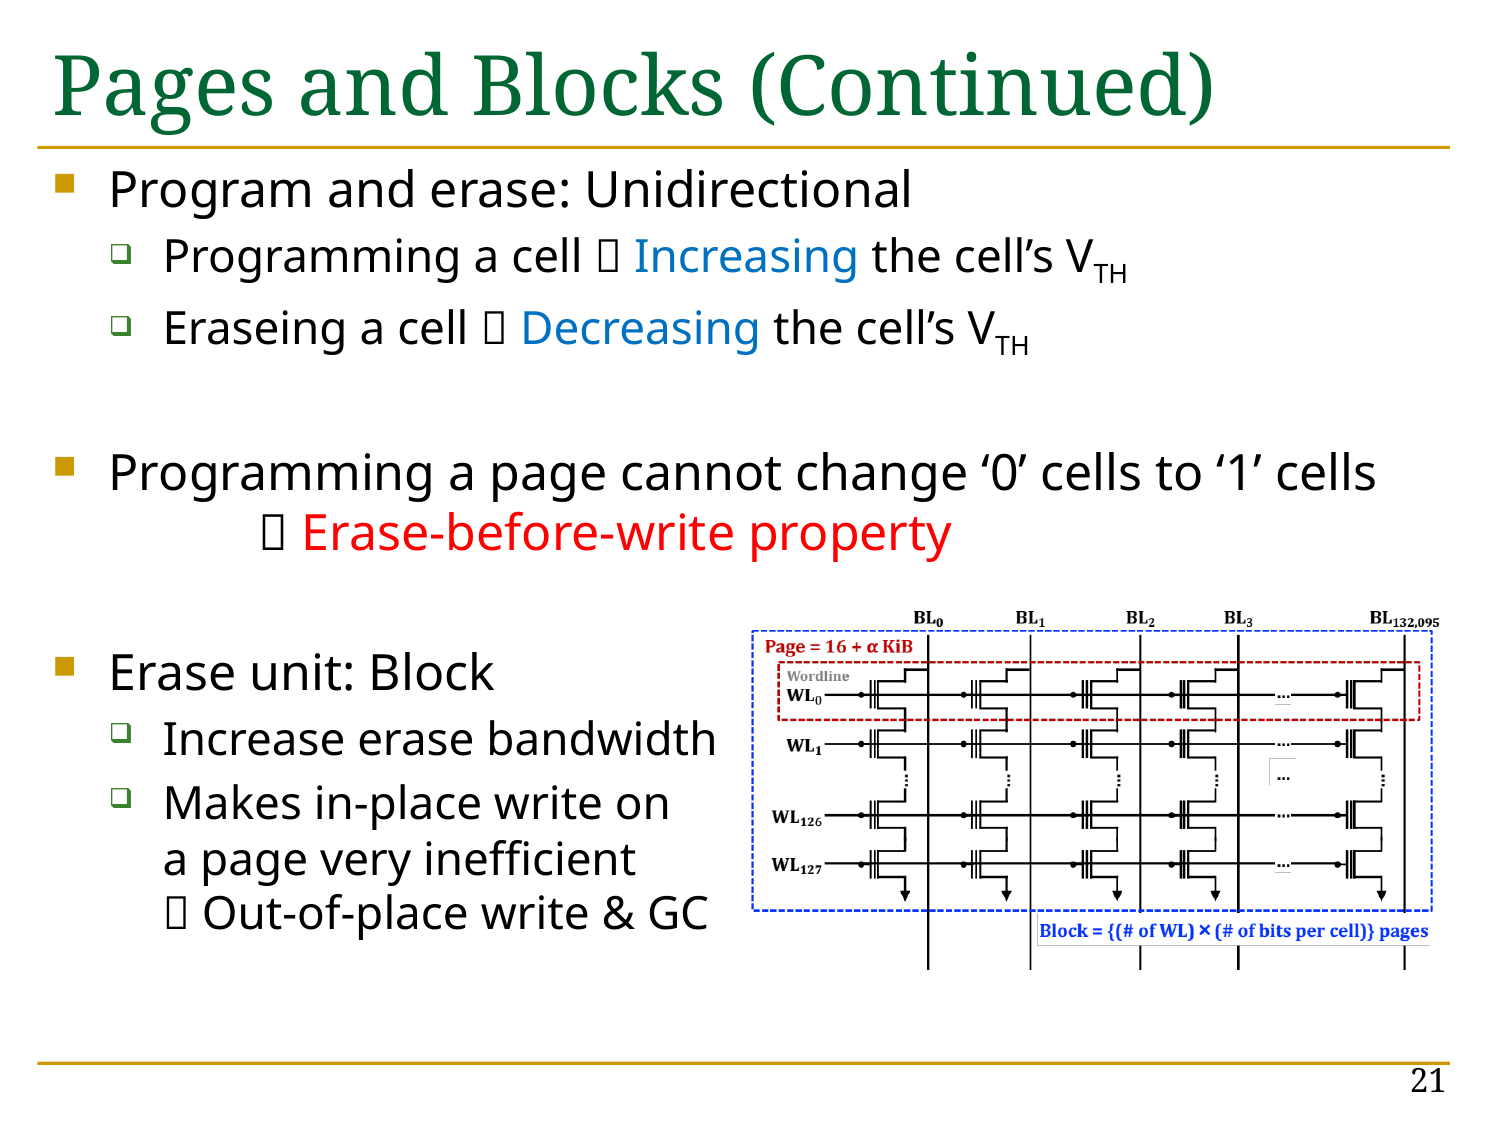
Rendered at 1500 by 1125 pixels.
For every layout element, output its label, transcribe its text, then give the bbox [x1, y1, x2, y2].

list Program and erase: Unidirectional Programming a cell  Increasing the cell’s VTH Eraseing a cell  Decreasing the cell’s VTH Programming a page cannot change ‘0’ cells to ‘1’ cells  Erase-before-write property Erase unit: Block Increase erase bandwidth Makes in-place write on a page very inefficient  Out-of-place write & GC [37, 149, 1450, 1063]
picture [747, 598, 1446, 970]
title Pages and Blocks (Continued) [37, 24, 1450, 149]
slide_number 21 [1111, 1036, 1462, 1112]
